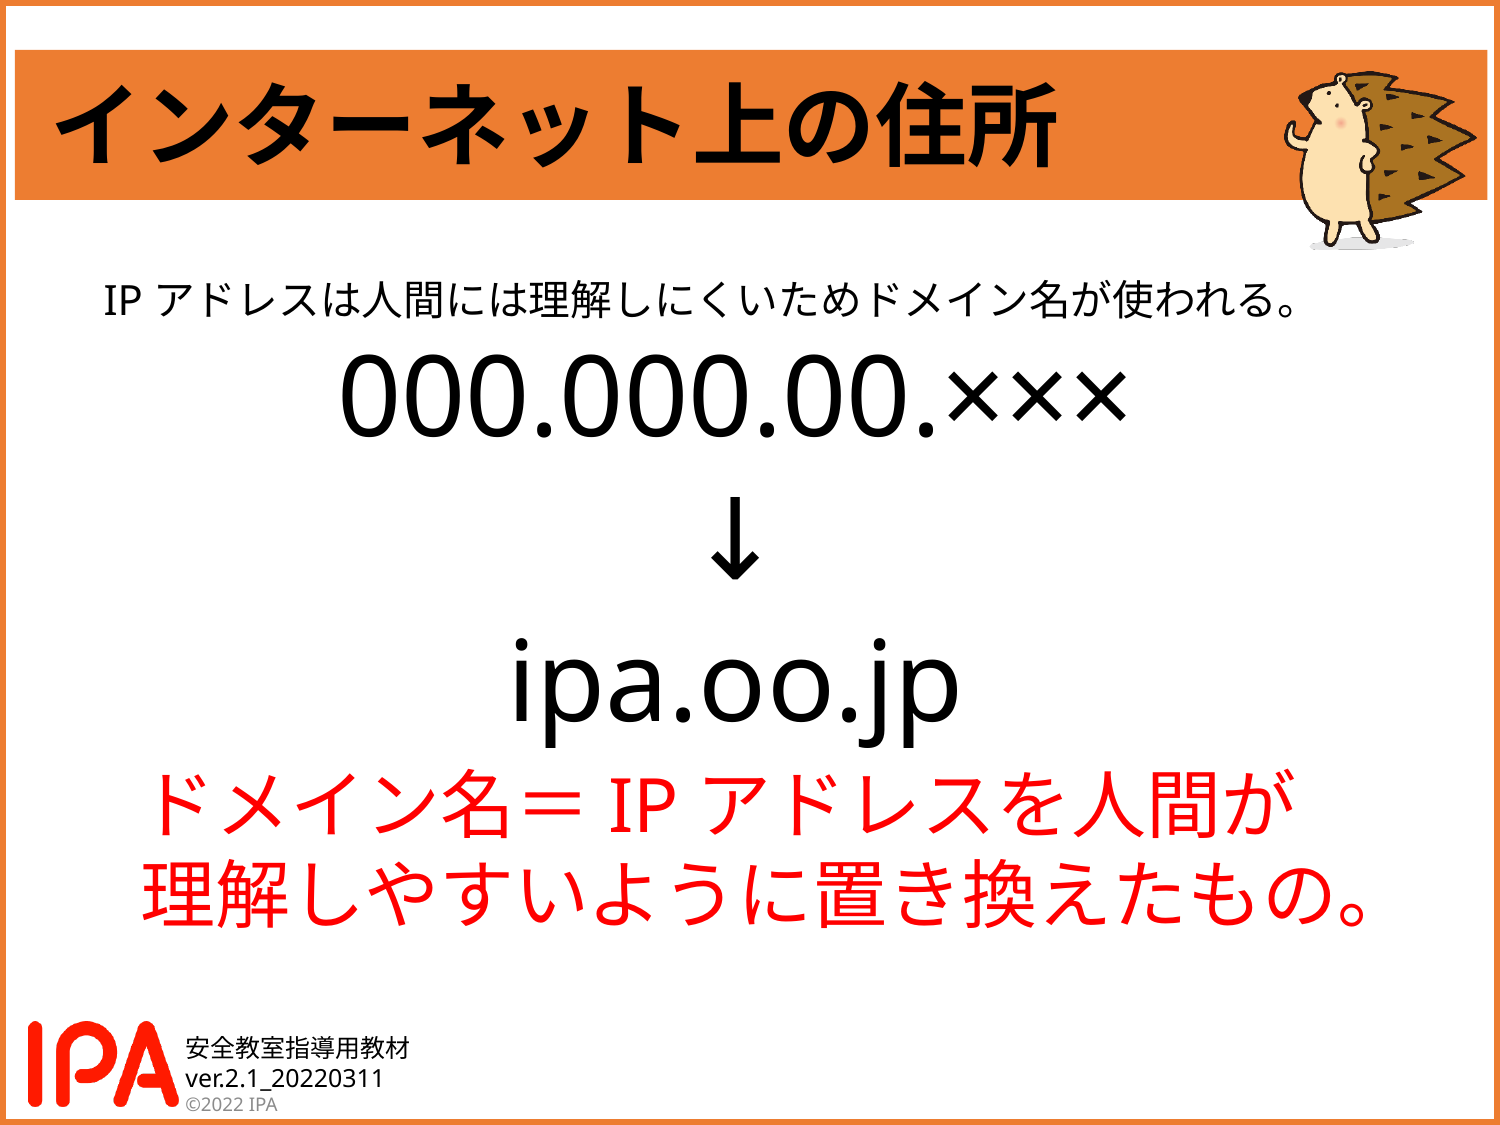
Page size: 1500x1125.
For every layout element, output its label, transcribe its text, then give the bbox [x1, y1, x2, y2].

text_box IPアドレスは人間には理解しにくいためドメイン名が使われる。 [88, 266, 1354, 332]
title インターネット上の住所 [35, 65, 1341, 195]
list 000.000.00.××× ↓ ipa.oo.jp [88, 332, 1383, 1047]
picture [1284, 71, 1477, 250]
text_box ドメイン名＝IPアドレスを人間が 理解しやすいように置き換えたもの。 [125, 750, 1500, 945]
picture [28, 1021, 179, 1107]
